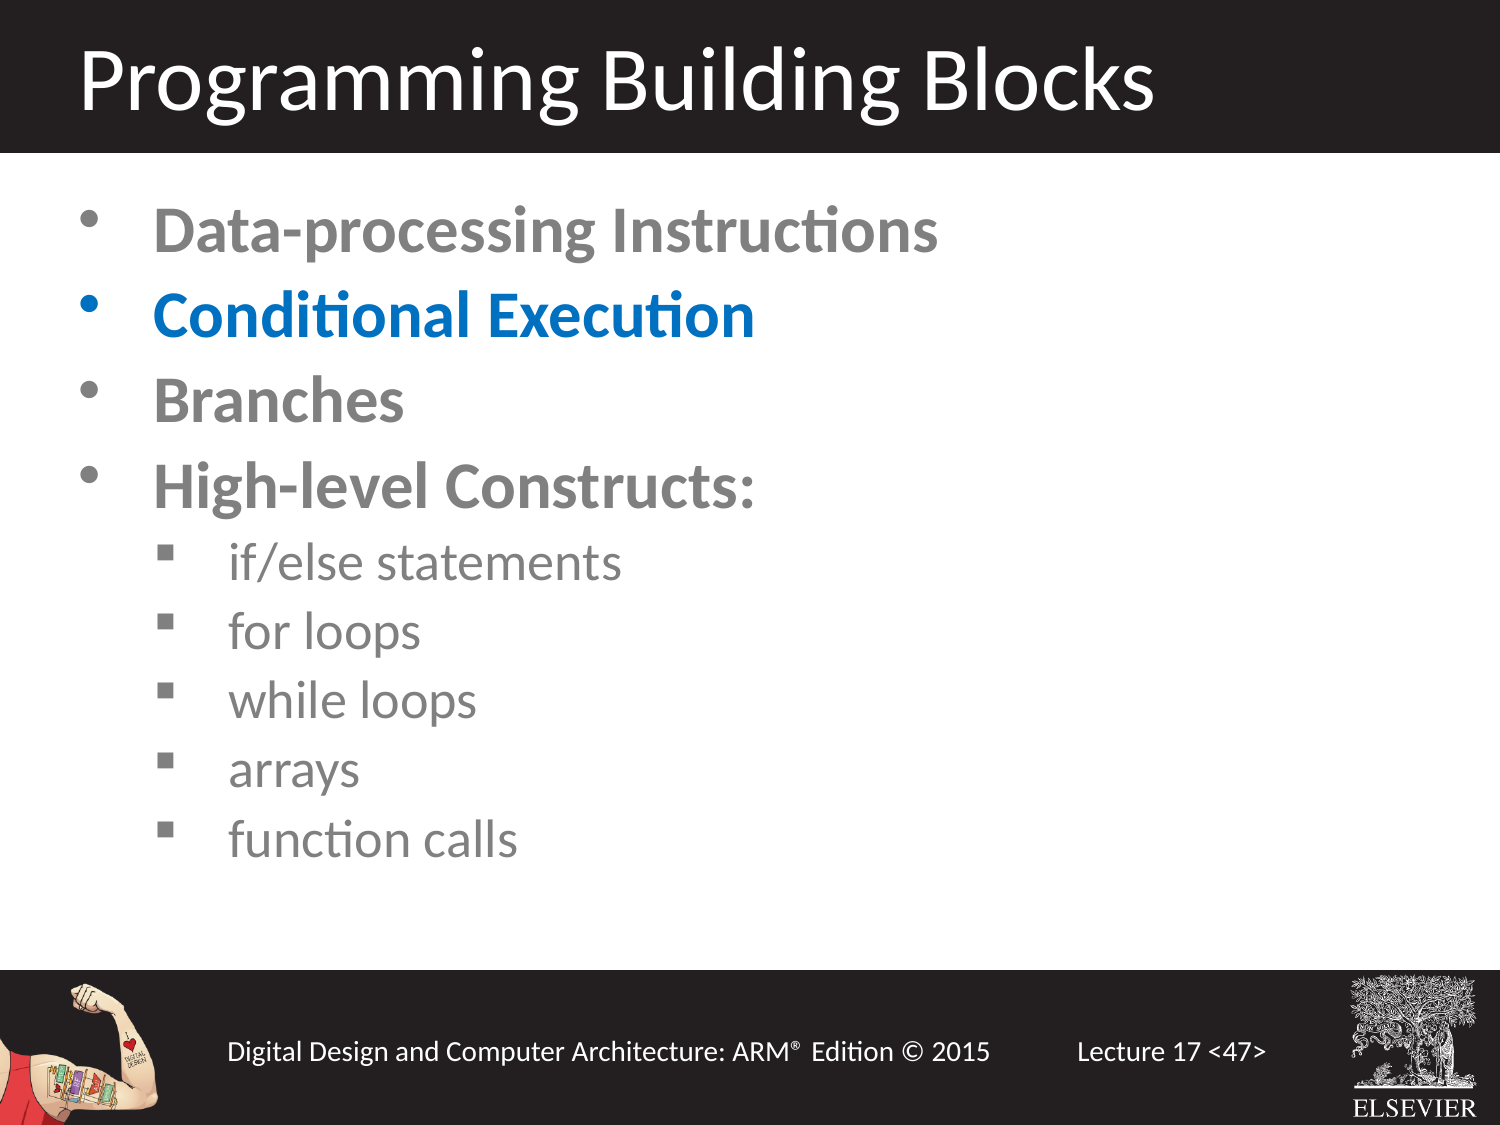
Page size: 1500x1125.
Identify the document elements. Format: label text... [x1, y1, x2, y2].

picture [1350, 974, 1477, 1117]
text_box Data-processing Instructions Conditional Execution Branches High-level Constructs: if/else statements for loops while loops arrays function calls [63, 187, 1413, 1000]
picture [0, 979, 163, 1125]
text_box Programming Building Blocks [63, 11, 1488, 136]
